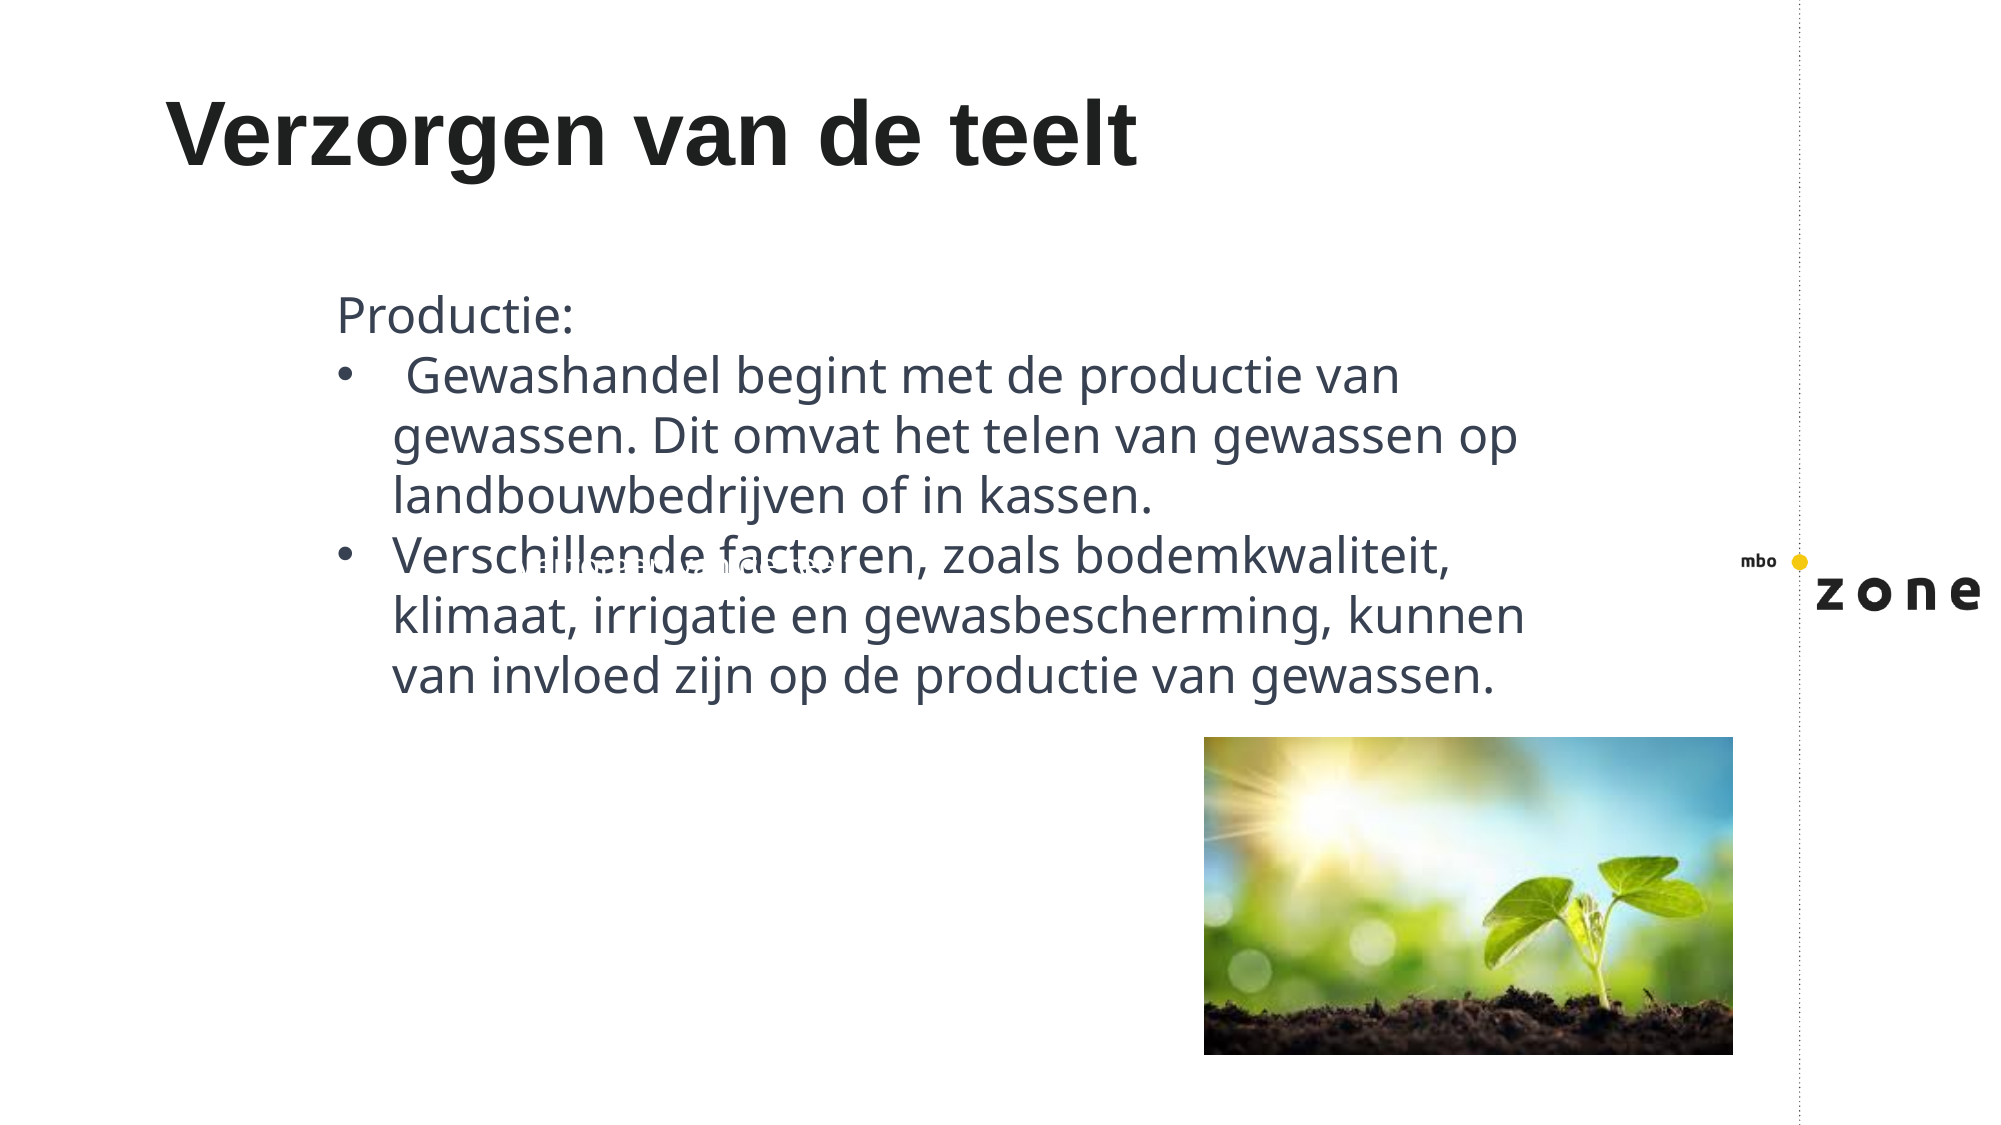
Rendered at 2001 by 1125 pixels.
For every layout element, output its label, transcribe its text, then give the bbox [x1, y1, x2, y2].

title Verzorgen van de teelt [165, 86, 1648, 264]
picture [1204, 0, 2001, 1125]
list Productie: Gewashandel begint met de productie van gewassen. Dit omvat het telen van gewassen op landbouwbedrijven of in kassen. Verschillende factoren, zoals bodemkwaliteit, klimaat, irrigatie en gewasbescherming, kunnen van invloed zijn op de productie van gewassen. [336, 283, 1607, 998]
text_box Verzorgen van de teelt [500, 532, 1501, 593]
